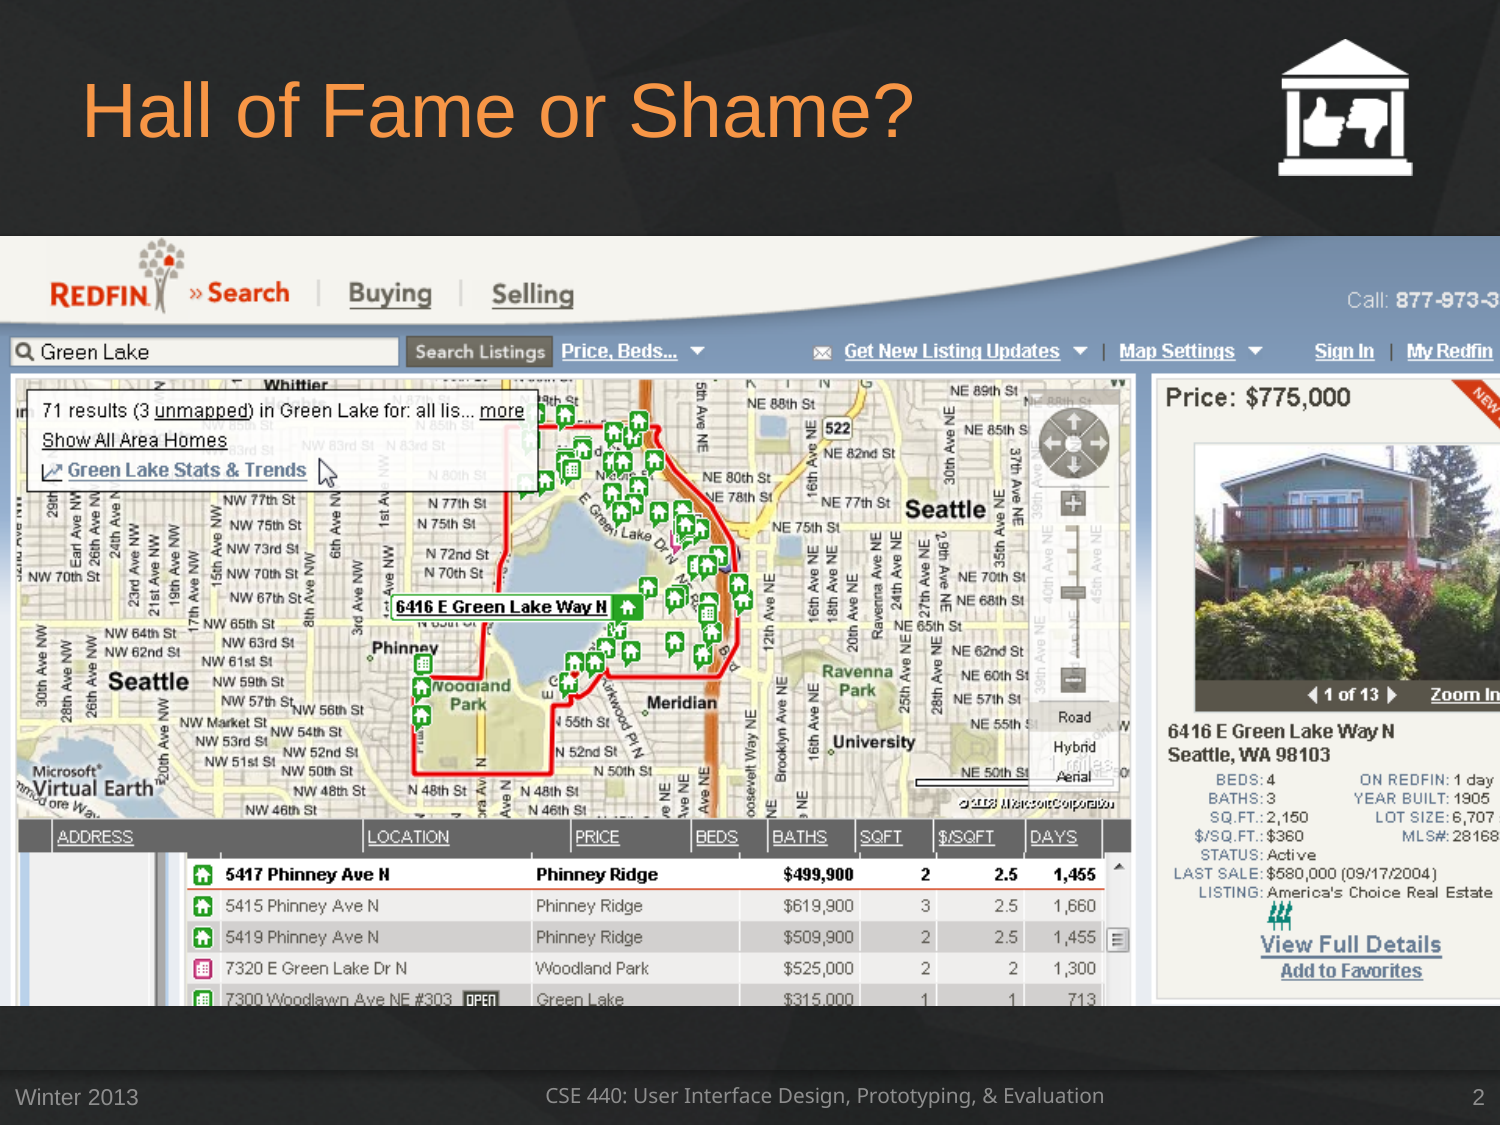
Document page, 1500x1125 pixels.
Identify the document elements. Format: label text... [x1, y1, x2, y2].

slide_number Winter 2013 [0, 1074, 312, 1125]
picture [0, 0, 1500, 1074]
slide_number 2 [1337, 1074, 1500, 1125]
title Hall of Fame or Shame? [66, 13, 1488, 201]
footer CSE 440: User Interface Design, Prototyping, & Evaluation [312, 1074, 1337, 1125]
